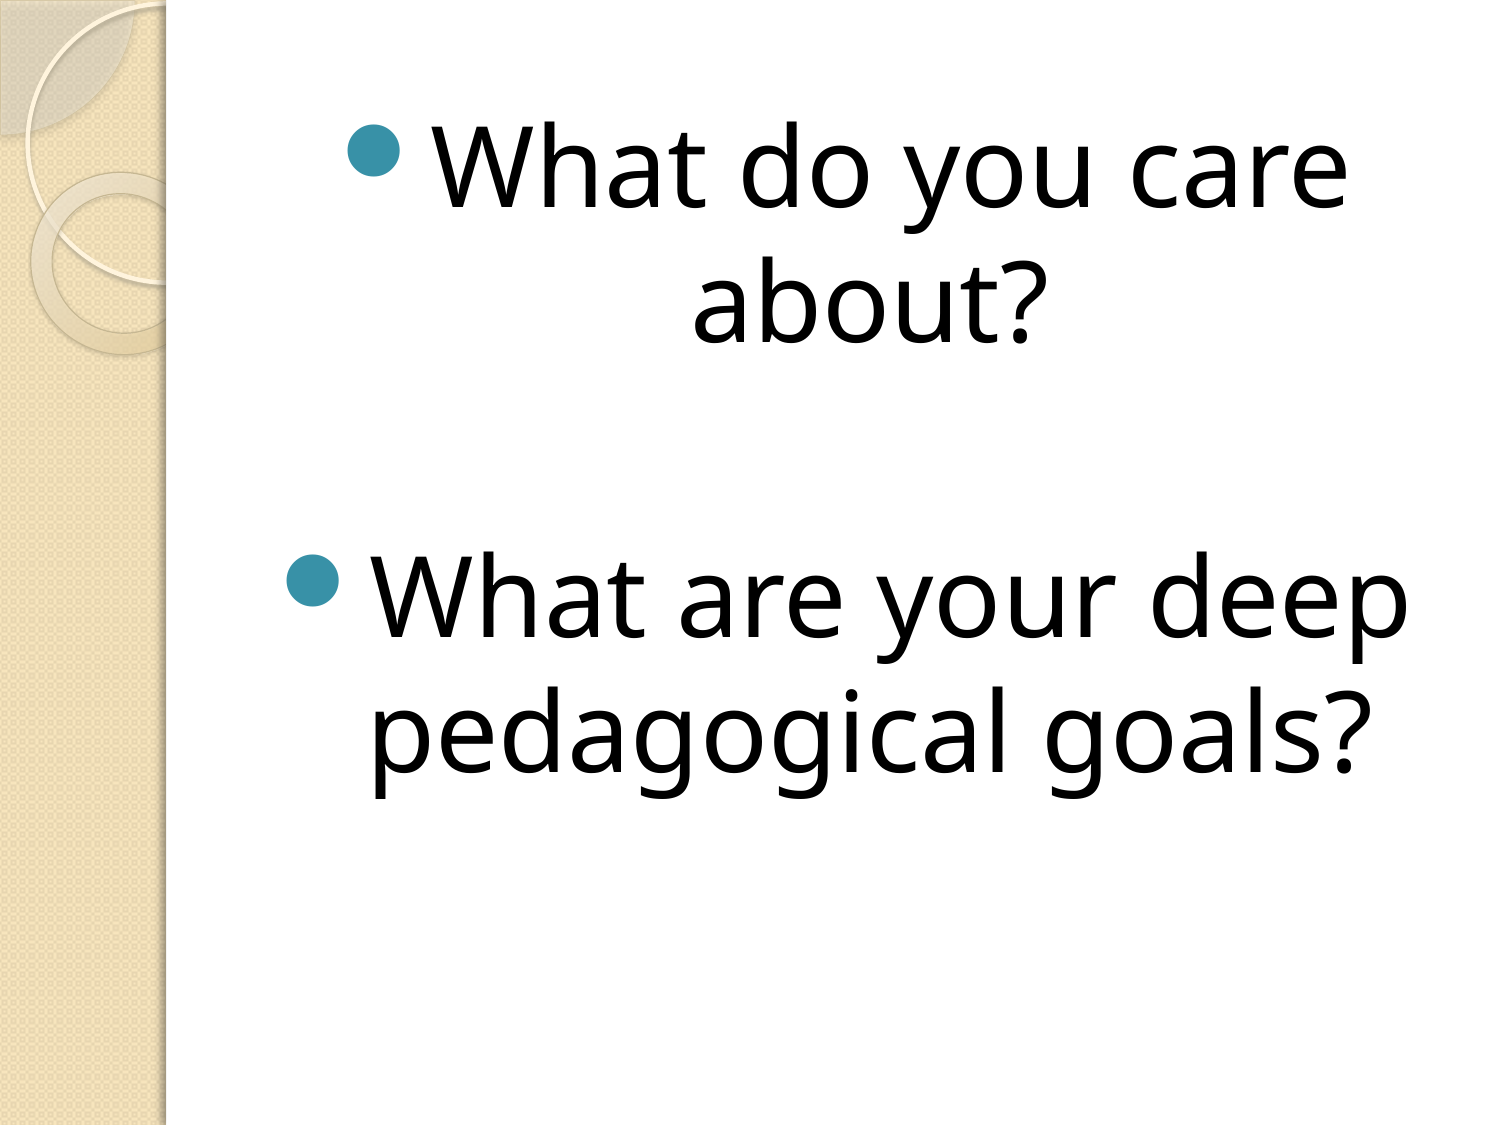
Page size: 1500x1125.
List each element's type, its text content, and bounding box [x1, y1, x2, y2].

list What do you care about? What are your deep pedagogical goals? [225, 87, 1455, 875]
